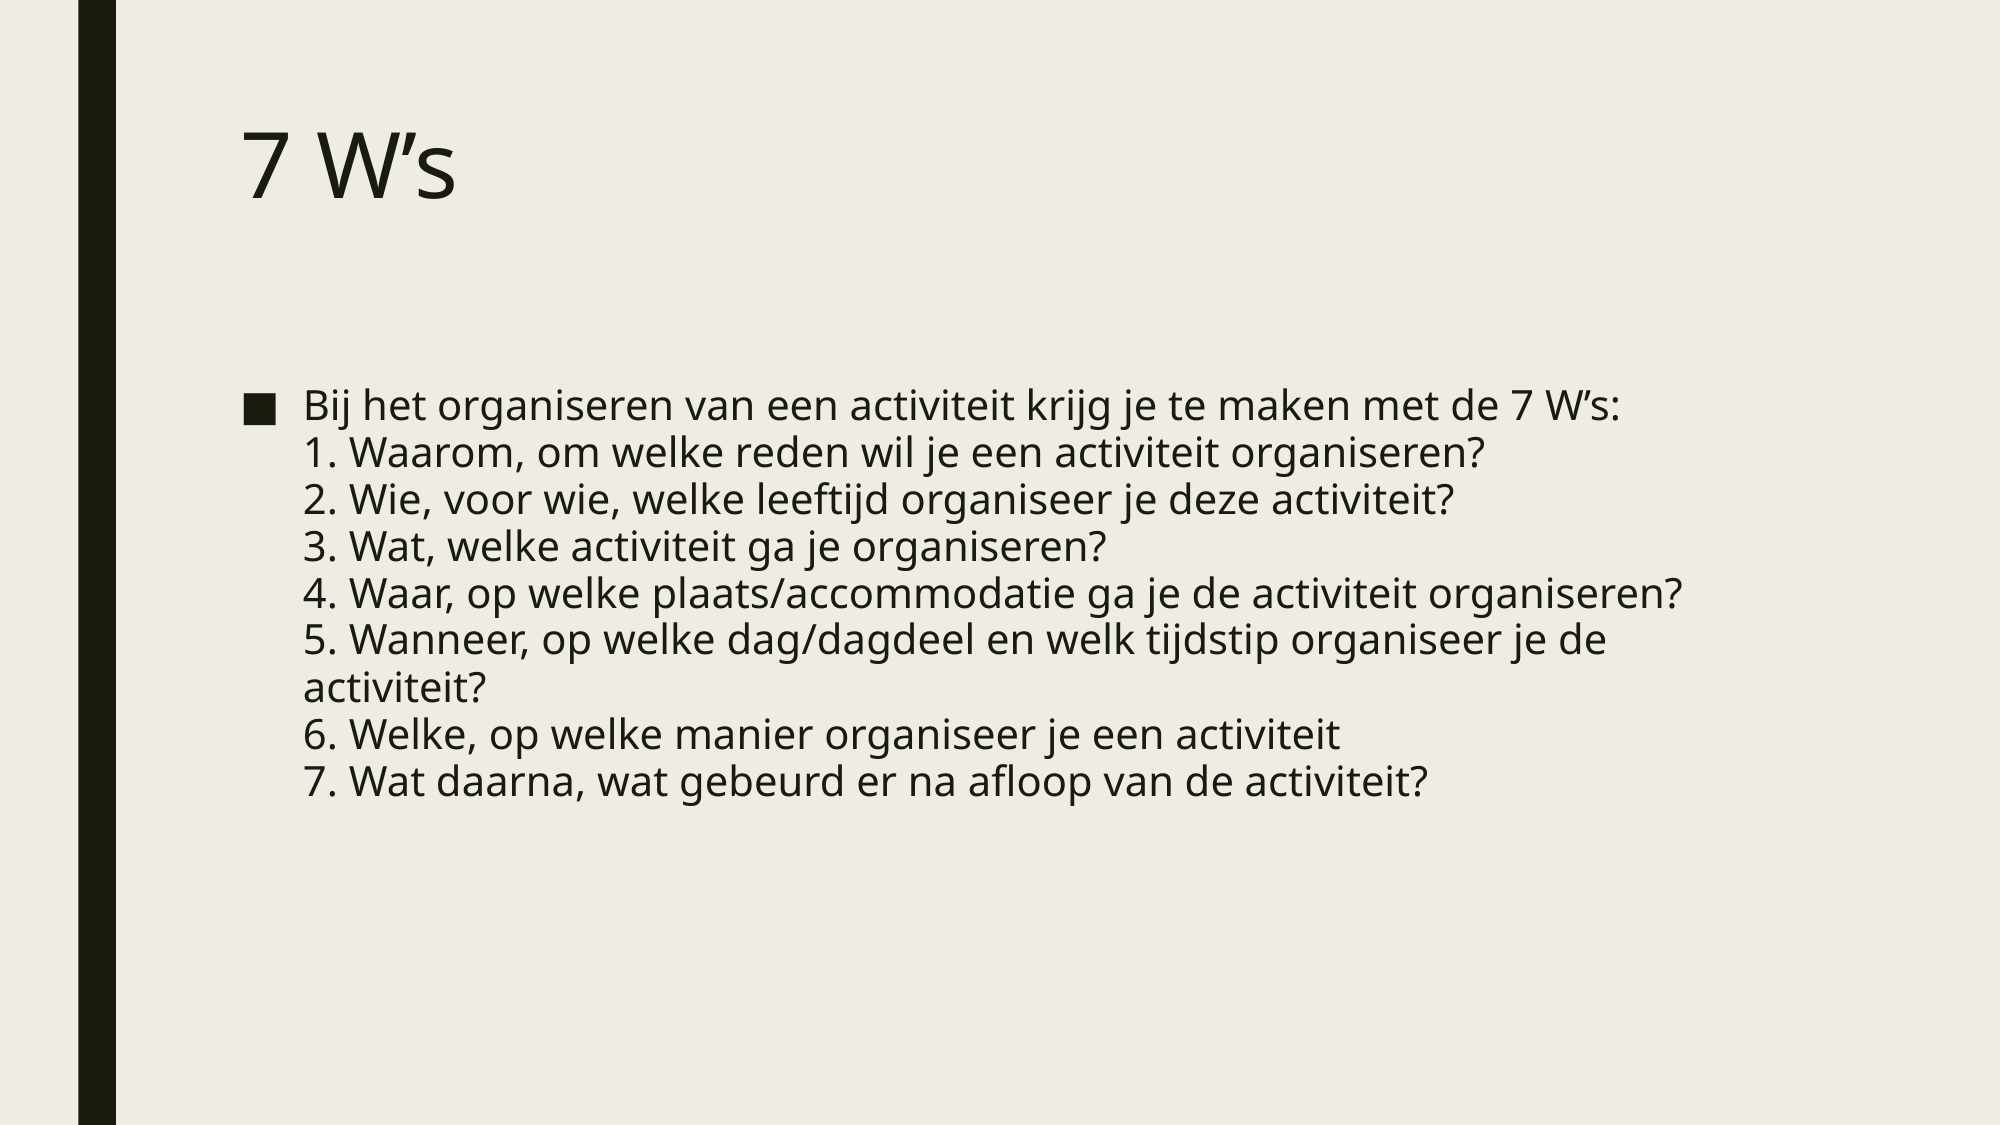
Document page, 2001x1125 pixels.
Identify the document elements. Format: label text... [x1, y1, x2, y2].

title 7 W’s [225, 112, 1800, 357]
list Bij het organiseren van een activiteit krijg je te maken met de 7 W’s: 1. Waarom, om welke reden wil je een activiteit organiseren? 2. Wie, voor wie, welke leeftijd organiseer je deze activiteit? 3. Wat, welke activiteit ga je organiseren? 4. Waar, op welke plaats/accommodatie ga je de activiteit organiseren? 5. Wanneer, op welke dag/dagdeel en welk tijdstip organiseer je de activiteit? 6. Welke, op welke manier organiseer je een activiteit 7. Wat daarna, wat gebeurd er na afloop van de activiteit? [225, 375, 1800, 963]
